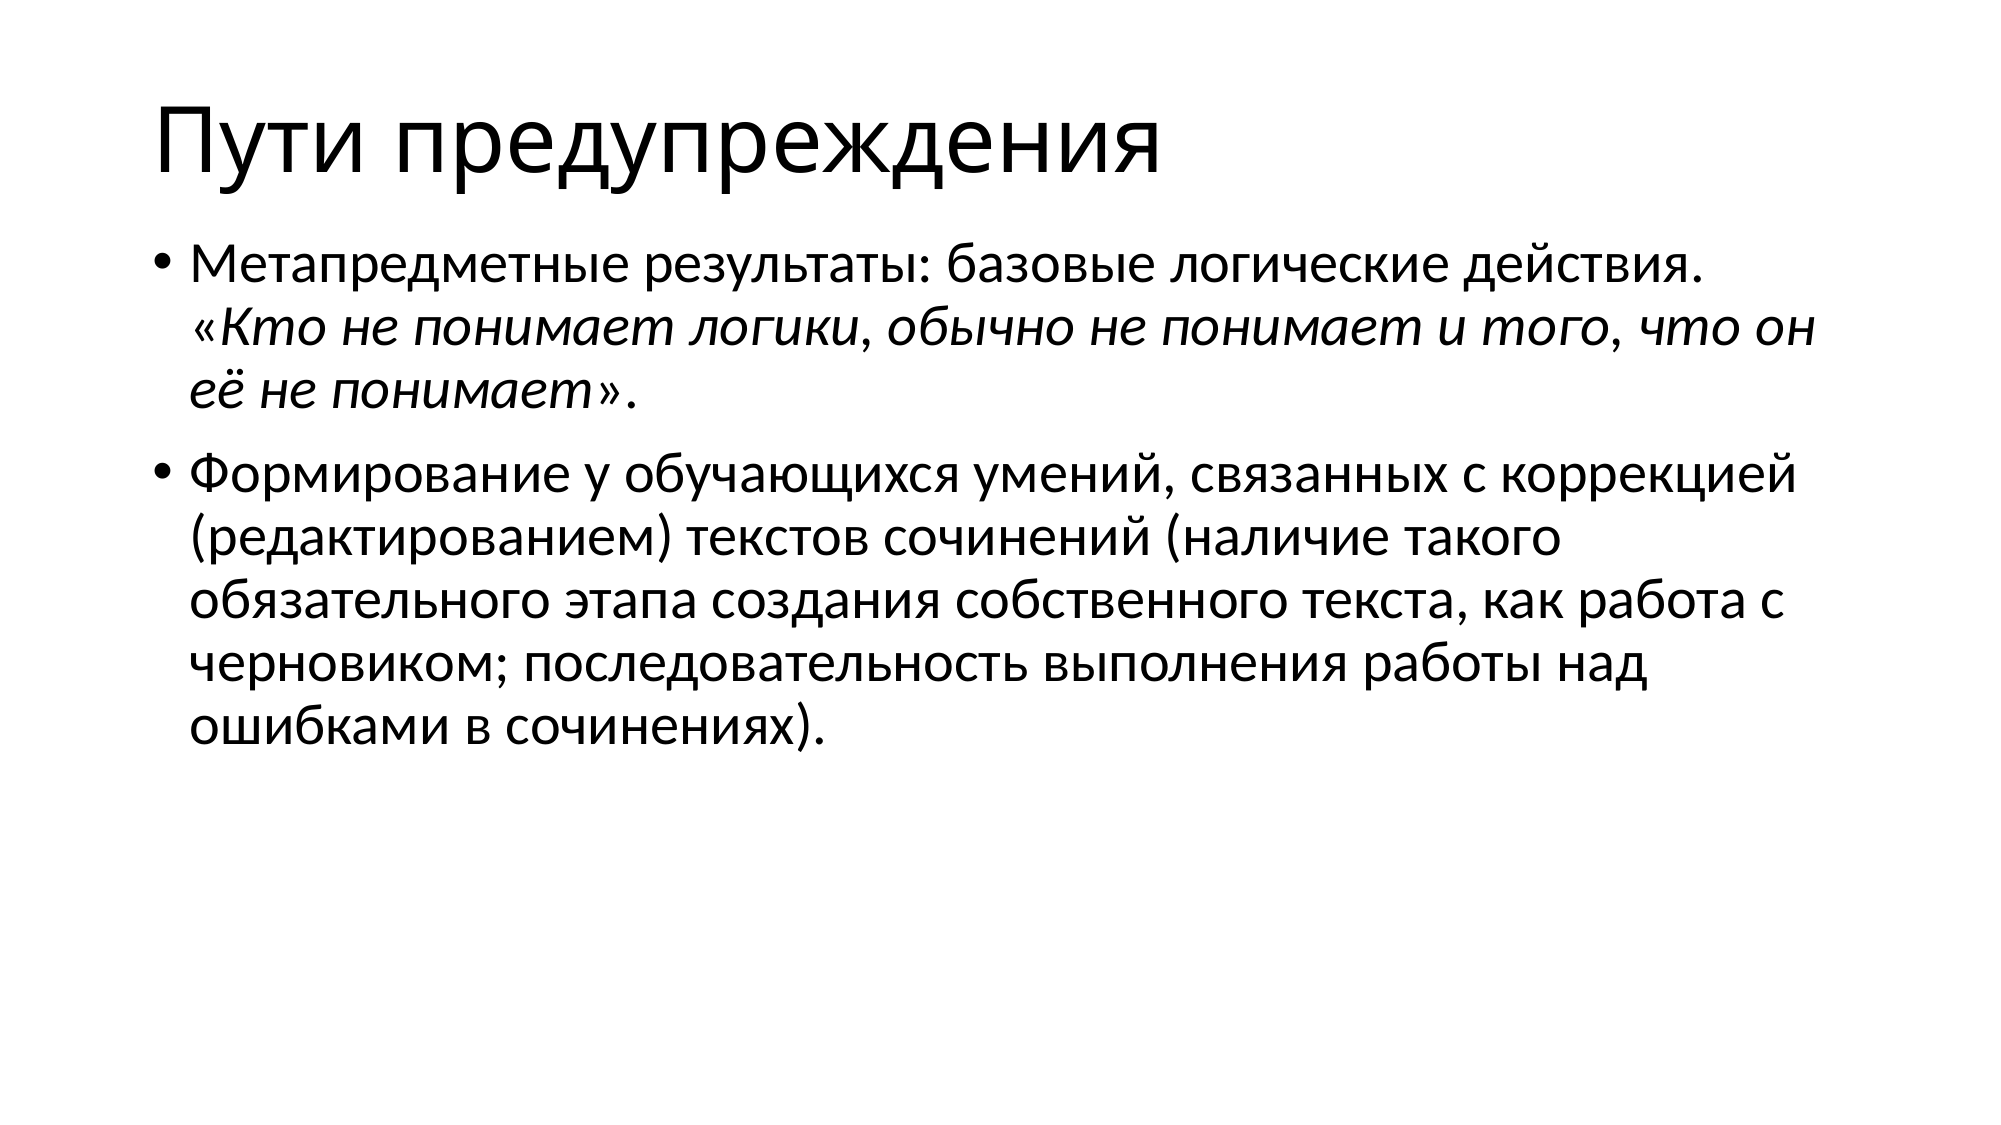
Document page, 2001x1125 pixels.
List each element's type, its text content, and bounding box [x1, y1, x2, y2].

list Метапредметные результаты: базовые логические действия. «Кто не понимает логики, обычно не понимает и того, что он её не понимает». Формирование у обучающихся умений, связанных с коррекцией (редактированием) текстов сочинений (наличие такого обязательного этапа создания собственного текста, как работа с черновиком; последовательность выполнения работы над ошибками в сочинениях). [137, 224, 1863, 1014]
title Пути предупреждения [137, 59, 1863, 224]
